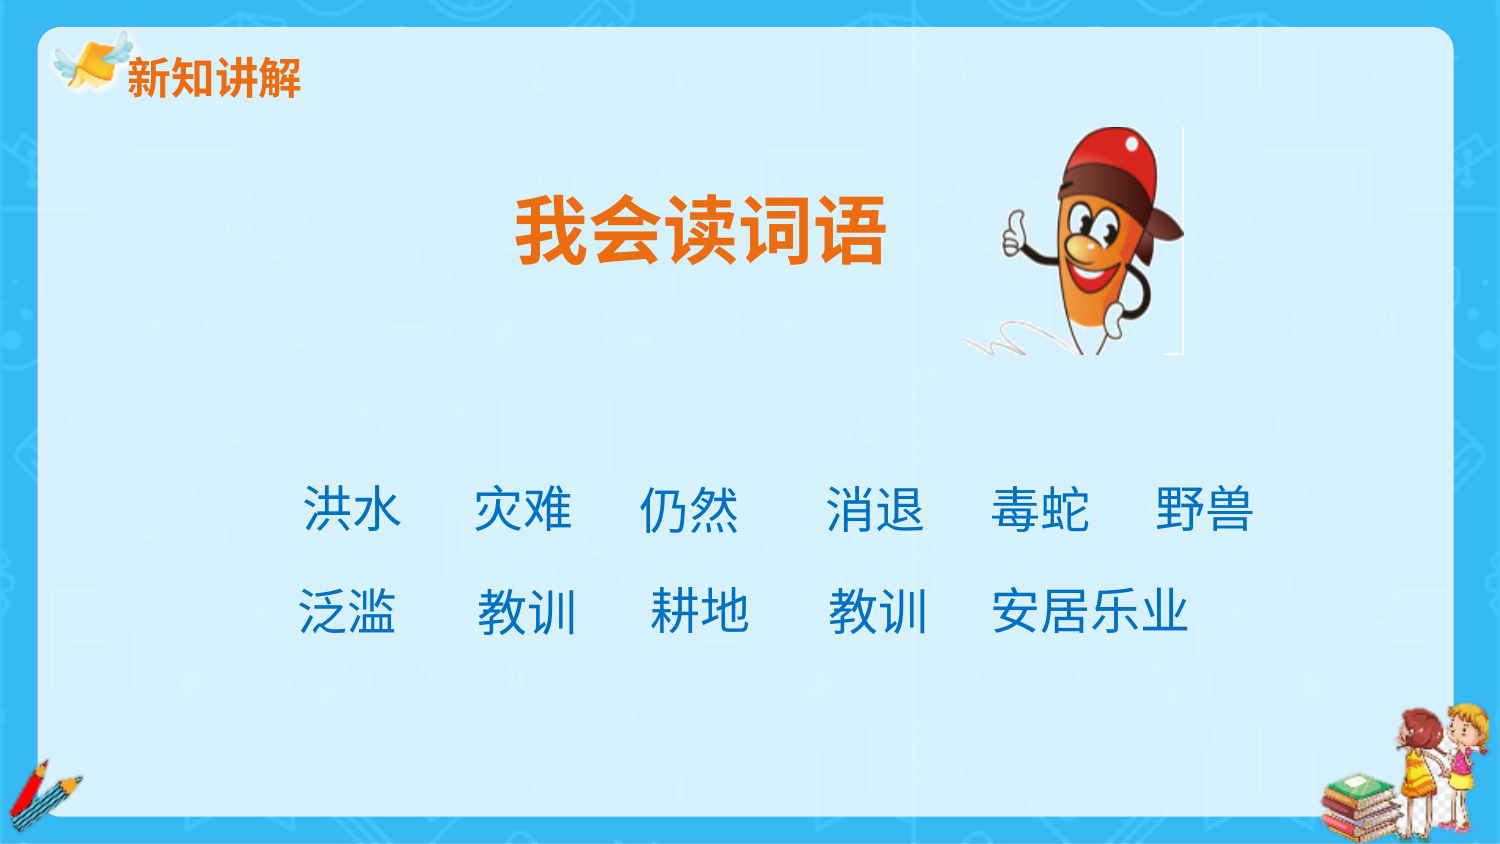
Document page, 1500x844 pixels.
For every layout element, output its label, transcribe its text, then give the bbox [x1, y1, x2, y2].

picture [962, 127, 1184, 355]
text_box 教训 [817, 574, 940, 646]
text_box 消退 [814, 472, 938, 544]
text_box 泛滥 [286, 574, 410, 646]
picture [1301, 666, 1500, 844]
text_box 野兽 [1143, 471, 1267, 543]
text_box 我会读词语 [248, 178, 962, 280]
text_box 安居乐业 [979, 573, 1203, 645]
text_box 灾难 [462, 471, 585, 543]
text_box 耕地 [638, 573, 762, 645]
text_box 毒蛇 [978, 473, 1103, 545]
text_box 新知讲解 [116, 44, 314, 109]
picture [46, 26, 143, 97]
text_box 洪水 [290, 471, 414, 543]
picture [0, 729, 115, 844]
text_box 仍然 [628, 474, 774, 546]
text_box 教训 [465, 576, 611, 648]
